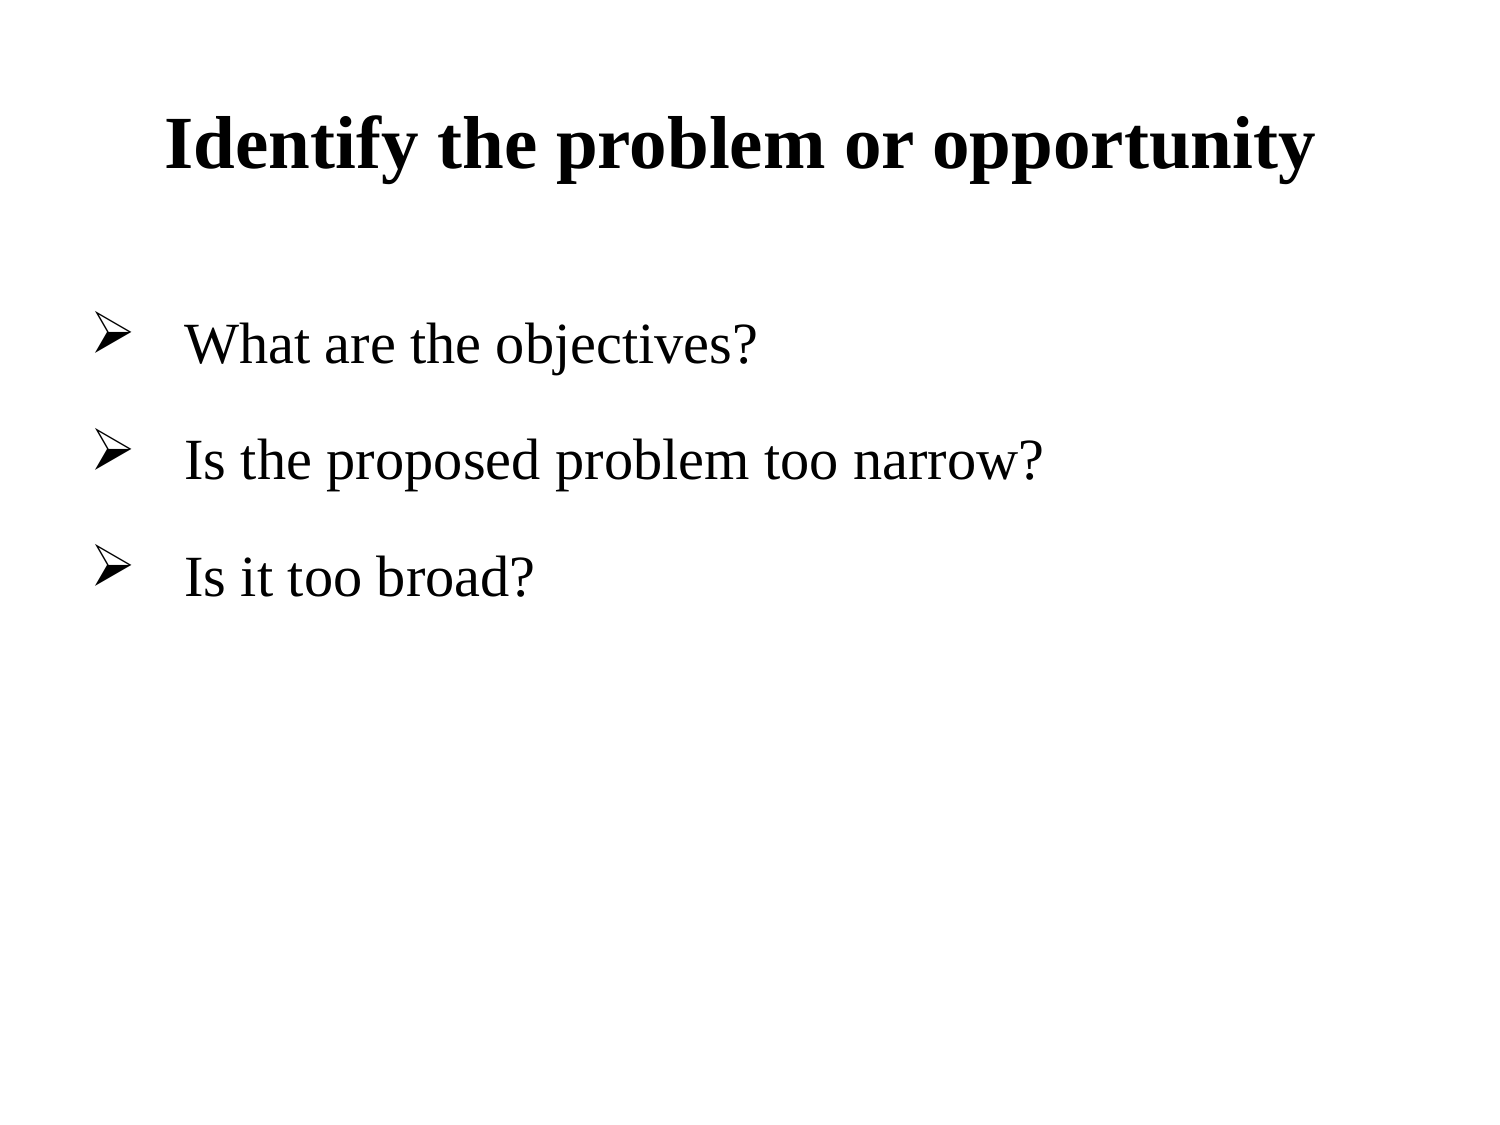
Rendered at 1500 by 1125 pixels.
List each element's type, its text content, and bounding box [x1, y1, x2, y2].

title Identify the problem or opportunity [75, 45, 1425, 233]
list What are the objectives? Is the proposed problem too narrow? Is it too broad? [75, 262, 1425, 1005]
